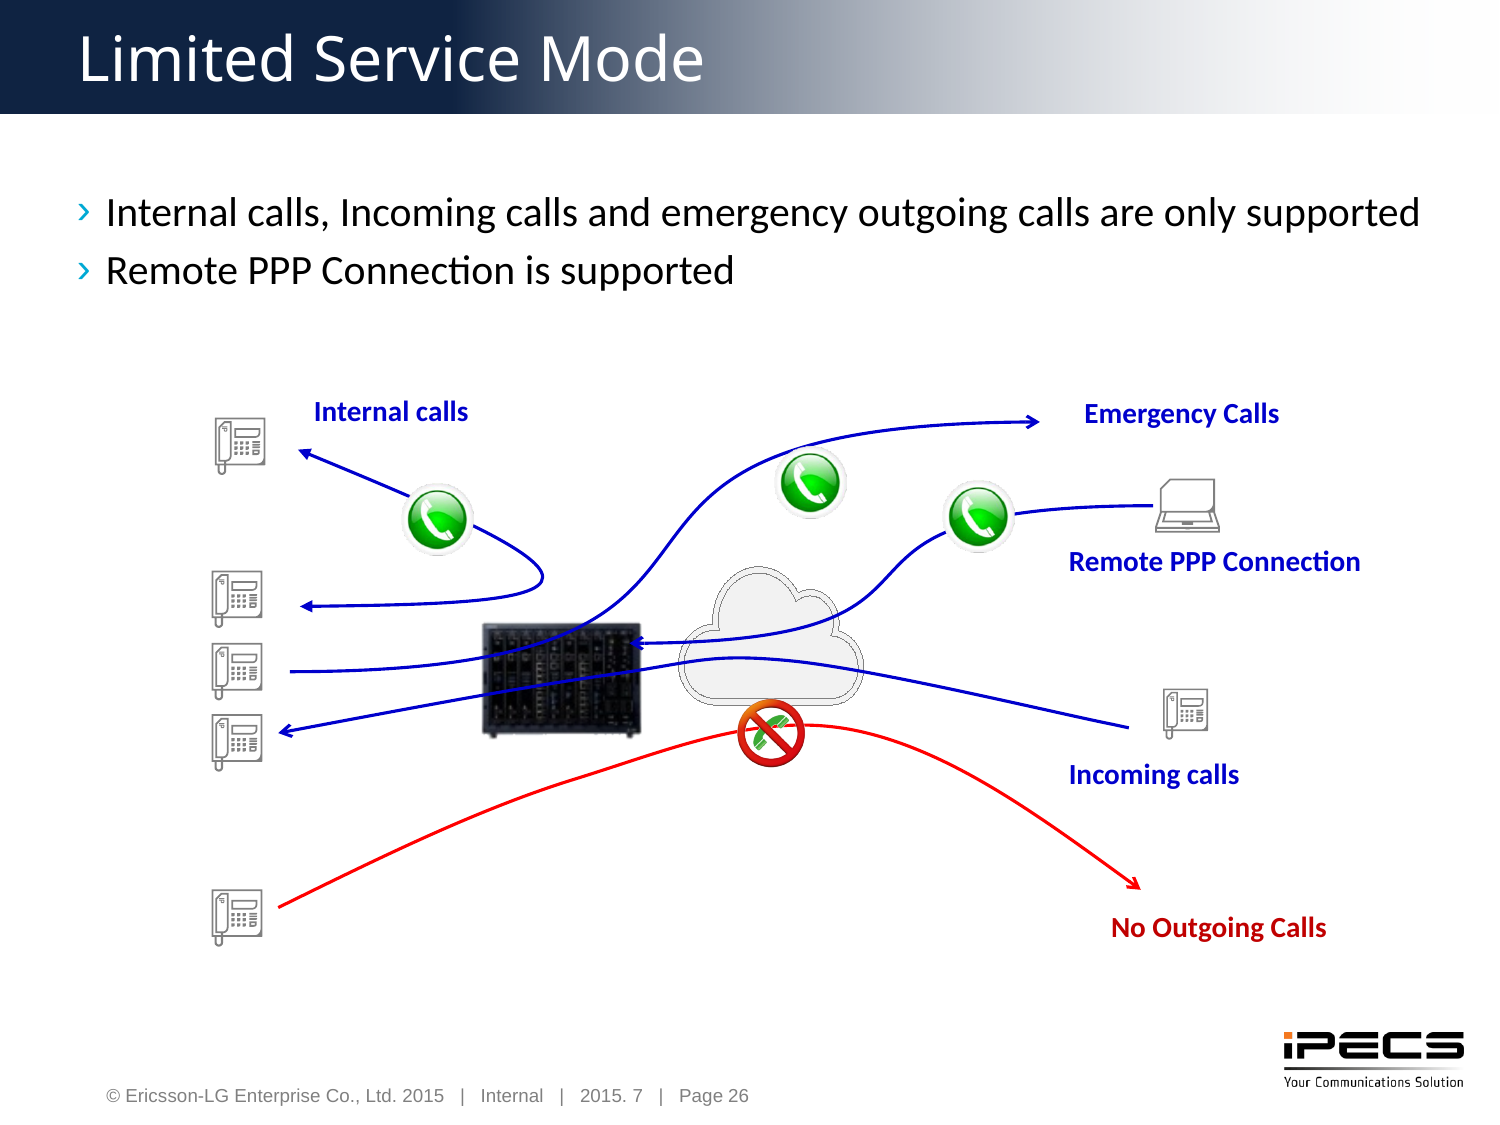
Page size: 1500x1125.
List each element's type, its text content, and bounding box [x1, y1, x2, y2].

picture [1284, 1032, 1464, 1087]
text_box Internal calls, Incoming calls and emergency outgoing calls are only supported Remote PPP Connection is supported [65, 184, 1483, 339]
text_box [211, 384, 1441, 952]
list Limited Service Mode [0, 0, 1500, 114]
